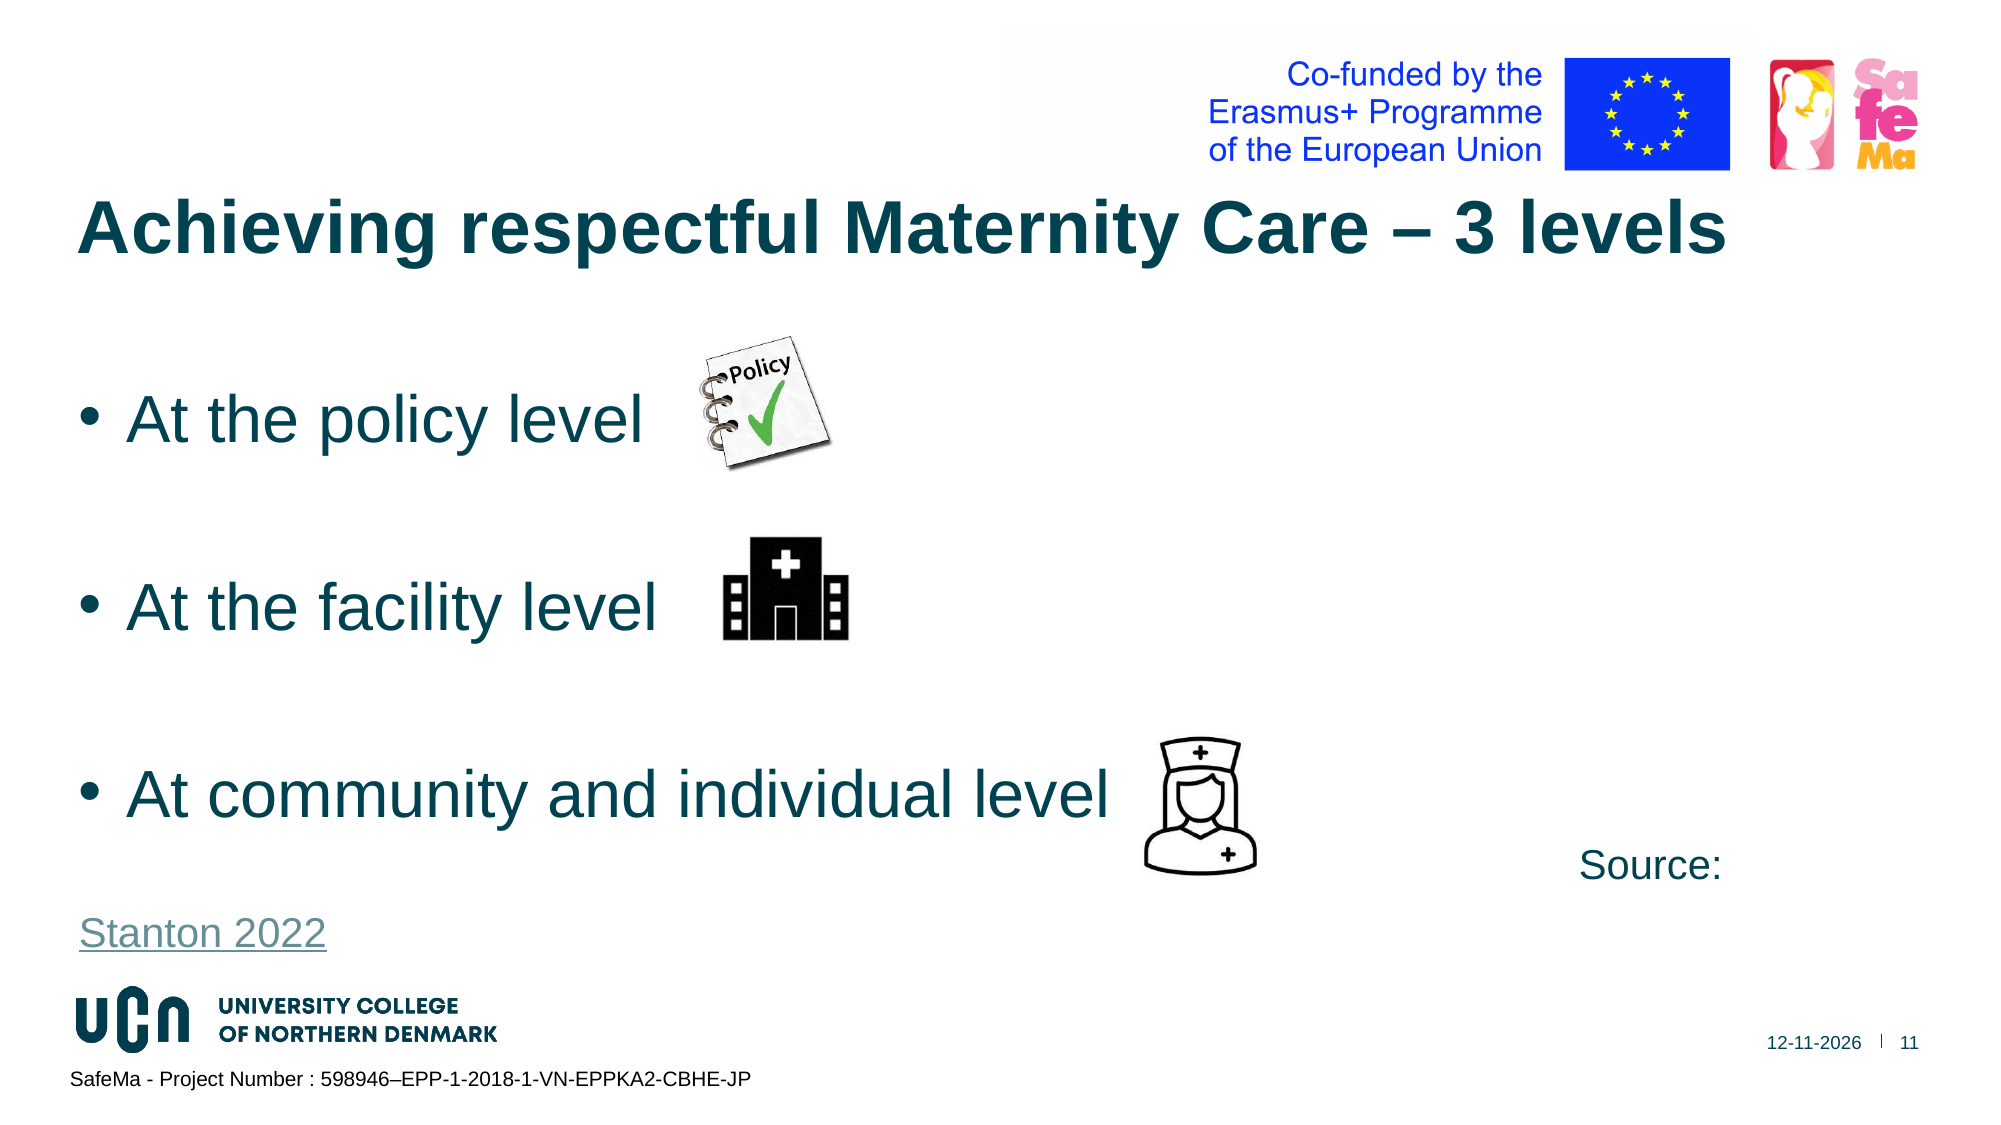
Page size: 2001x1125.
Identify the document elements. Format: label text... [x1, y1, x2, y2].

picture [76, 986, 127, 1053]
picture [699, 509, 872, 658]
picture [699, 336, 834, 473]
picture [1129, 729, 1272, 880]
title Achieving respectful Maternity Care – 3 levels [76, 189, 1920, 308]
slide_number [1562, 1021, 1862, 1063]
slide_number 11 [1874, 1021, 1920, 1063]
picture [999, 30, 1757, 198]
list At the policy level At the facility level At community and individual level Source: Stanton 2022 [78, 330, 1922, 978]
text_box SafeMa - Project Number : 598946–EPP-1-2018-1-VN-EPPKA2-CBHE-JP [54, 1058, 1107, 1099]
picture [128, 986, 497, 1053]
picture [1767, 54, 1923, 173]
